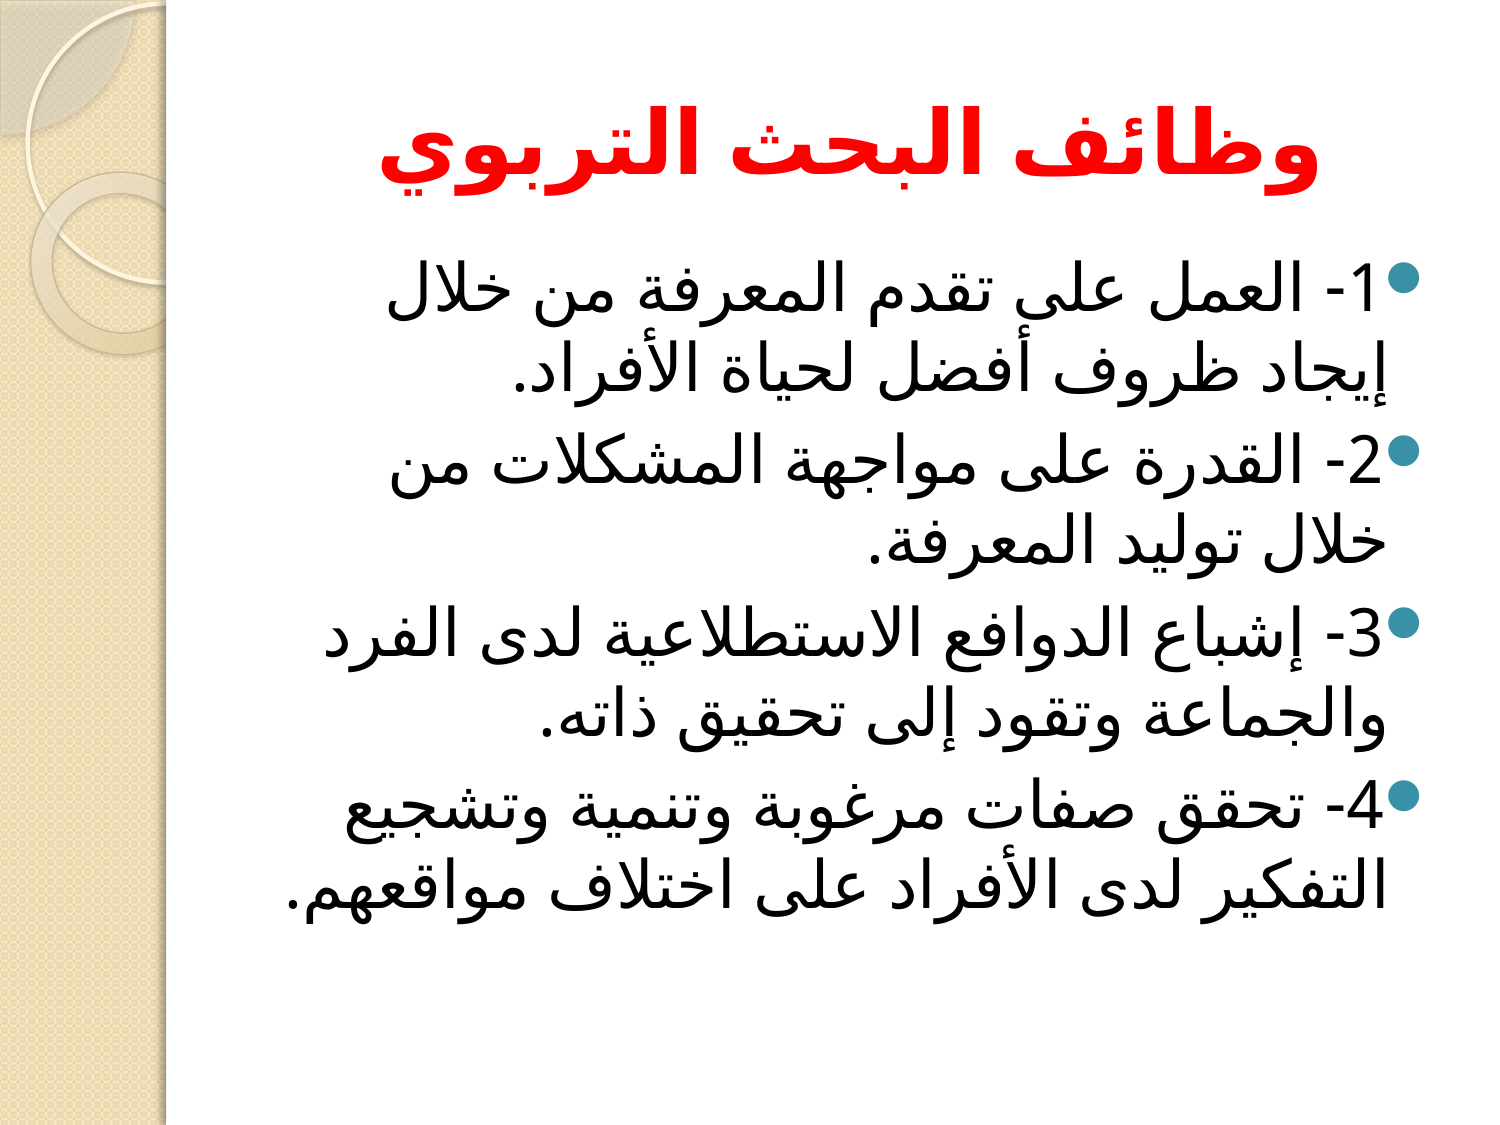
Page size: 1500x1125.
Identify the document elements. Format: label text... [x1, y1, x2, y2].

list 1- العمل على تقدم المعرفة من خلال إيجاد ظروف أفضل لحياة الأفراد. 2- القدرة على مواجهة المشكلات من خلال توليد المعرفة. 3- إشباع الدوافع الاستطلاعية لدى الفرد والجماعة وتقود إلى تحقيق ذاته. 4- تحقق صفات مرغوبة وتنمية وتشجيع التفكير لدى الأفراد على اختلاف مواقعهم. [235, 237, 1466, 1025]
title وظائف البحث التربوي [235, 45, 1466, 233]
